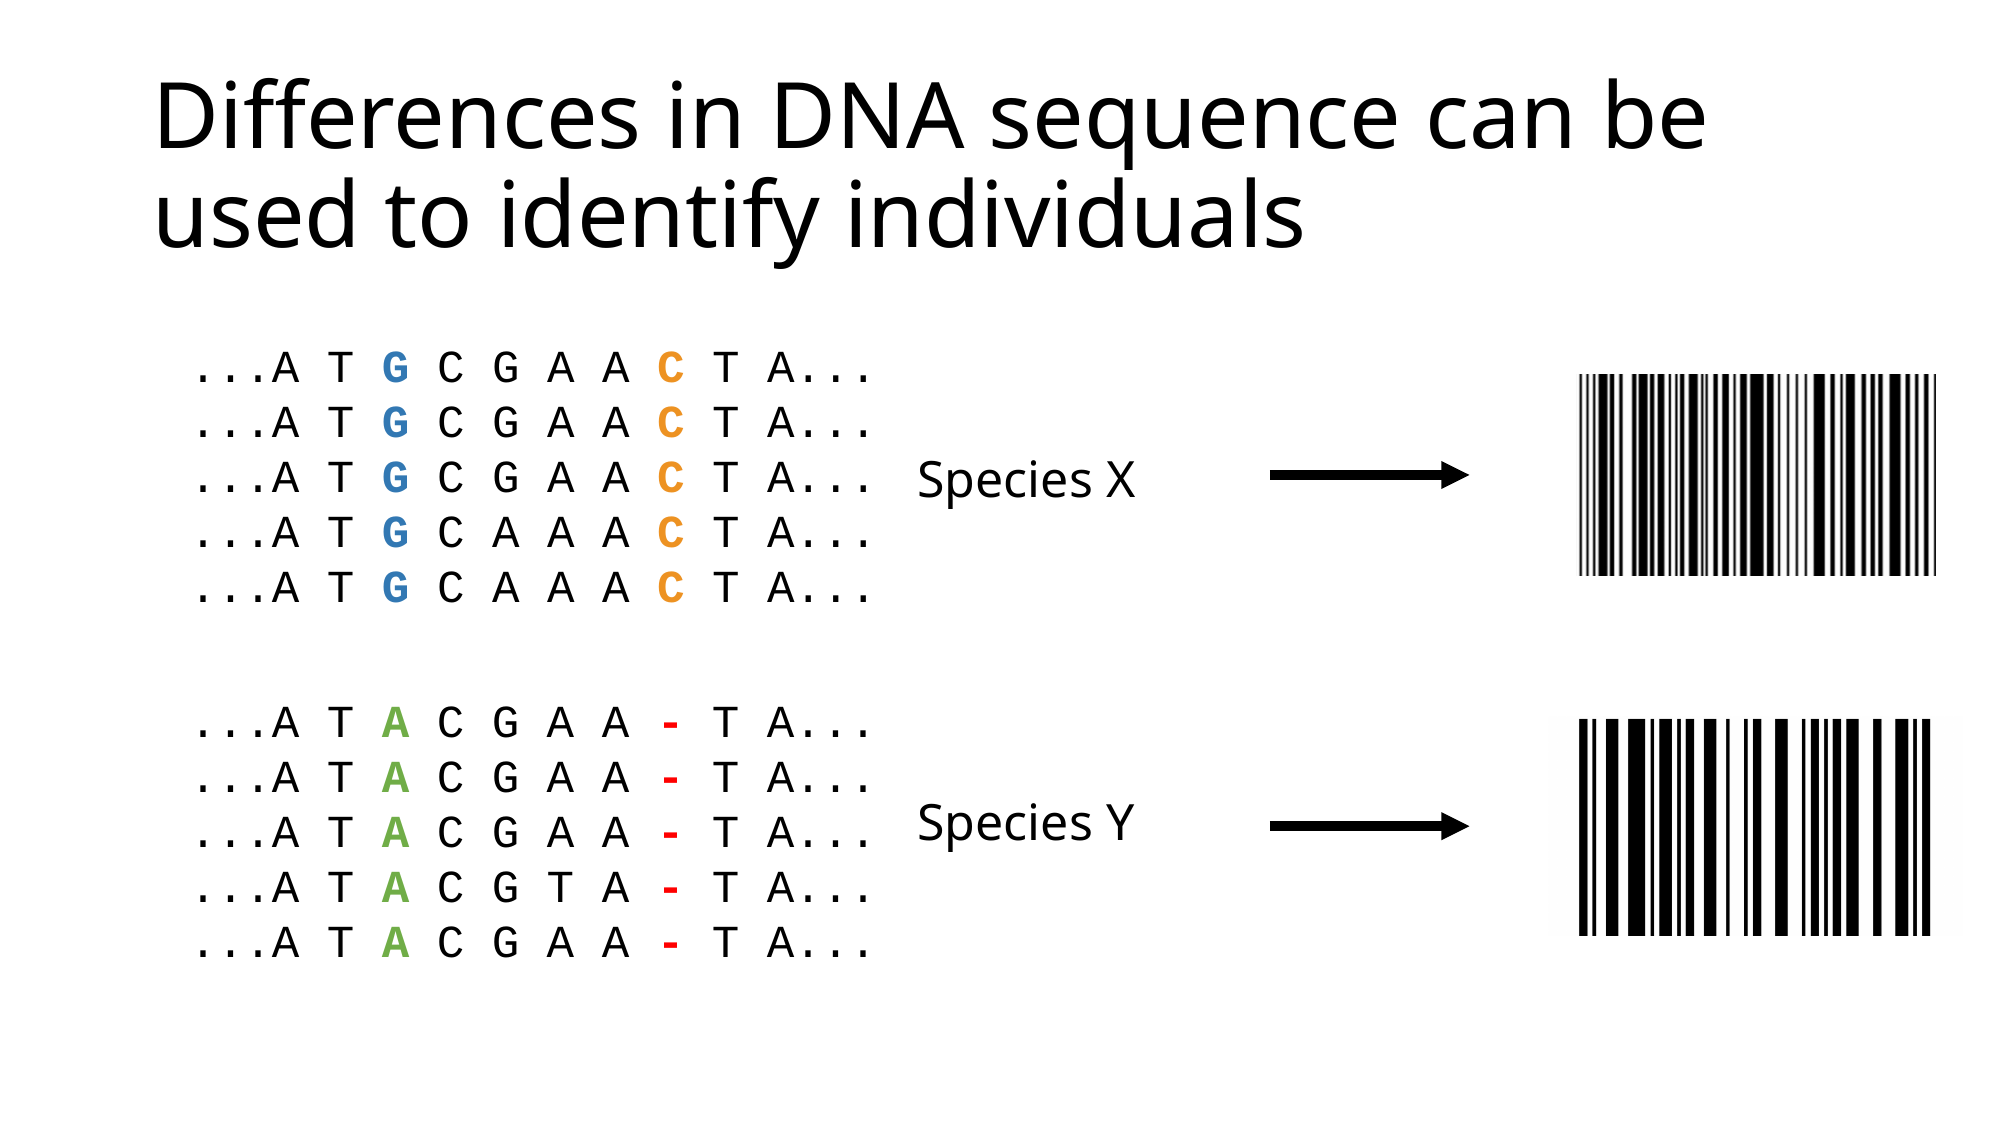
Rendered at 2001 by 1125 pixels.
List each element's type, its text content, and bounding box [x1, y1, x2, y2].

title Differences in DNA sequence can be used to identify individuals [137, 59, 1863, 278]
text_box Species Y [944, 782, 1341, 858]
text_box ...A T A C G A A - T A... ...A T A C G A A - T A... ...A T A C G A A - T A... ...A T A C G T A - T A... ...A T A C G A A - T A... [174, 684, 944, 1029]
picture [1548, 716, 1963, 936]
text_box ...A T G C G A A C T A... ...A T G C G A A C T A... ...A T G C G A A C T A... ...A T G C A A A C T A... ...A T G C A A A C T A... [174, 328, 974, 674]
text_box Species X [974, 439, 1341, 515]
picture [1576, 374, 1936, 576]
